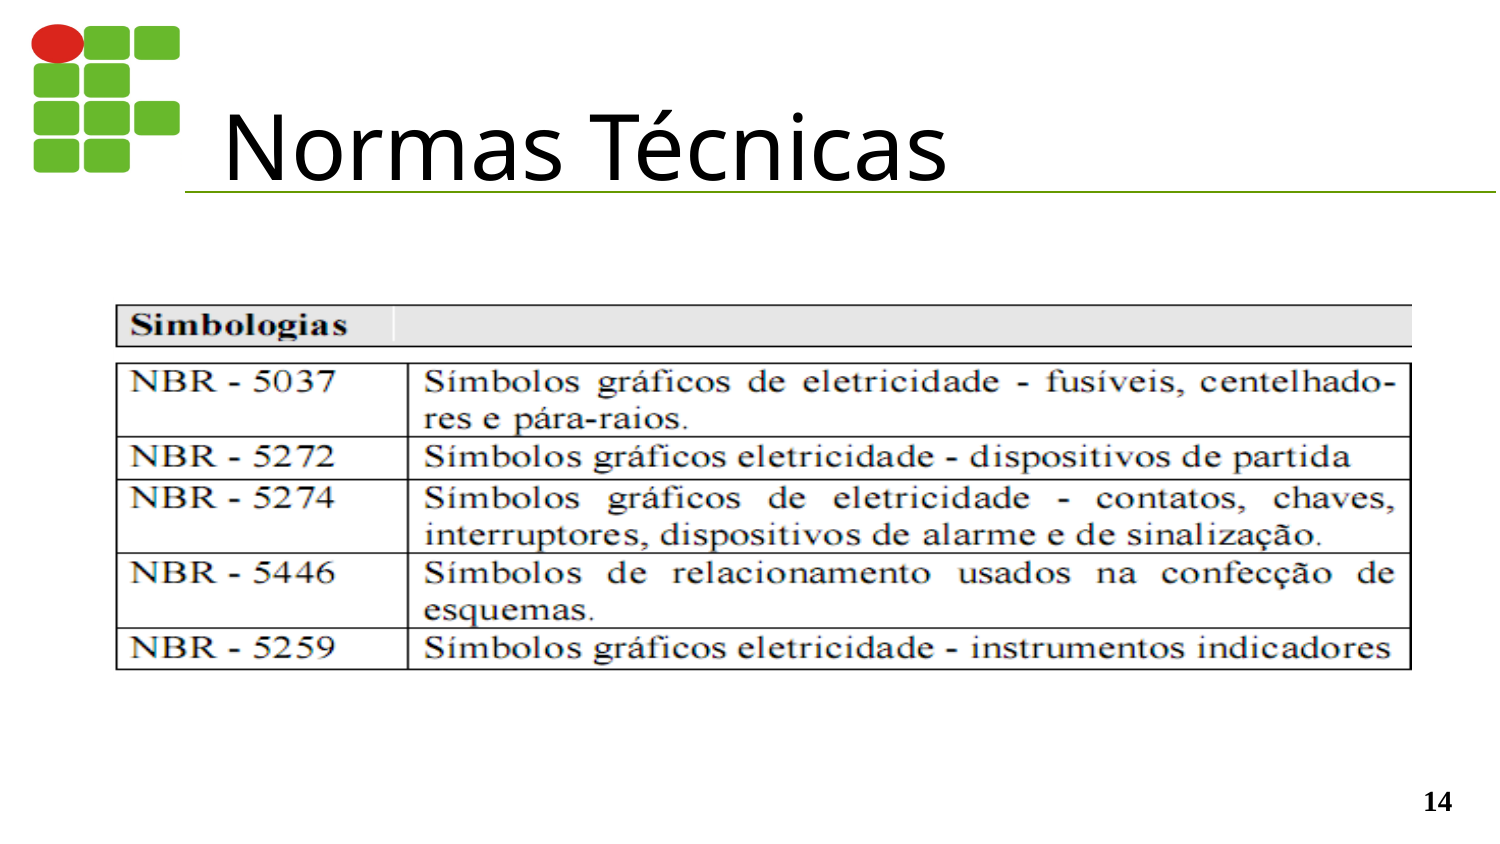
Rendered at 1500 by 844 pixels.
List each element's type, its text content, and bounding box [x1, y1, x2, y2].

title Normas Técnicas [206, 26, 1468, 207]
text_box ‹#› [1155, 768, 1468, 825]
picture [29, 23, 182, 174]
picture [111, 297, 1412, 676]
